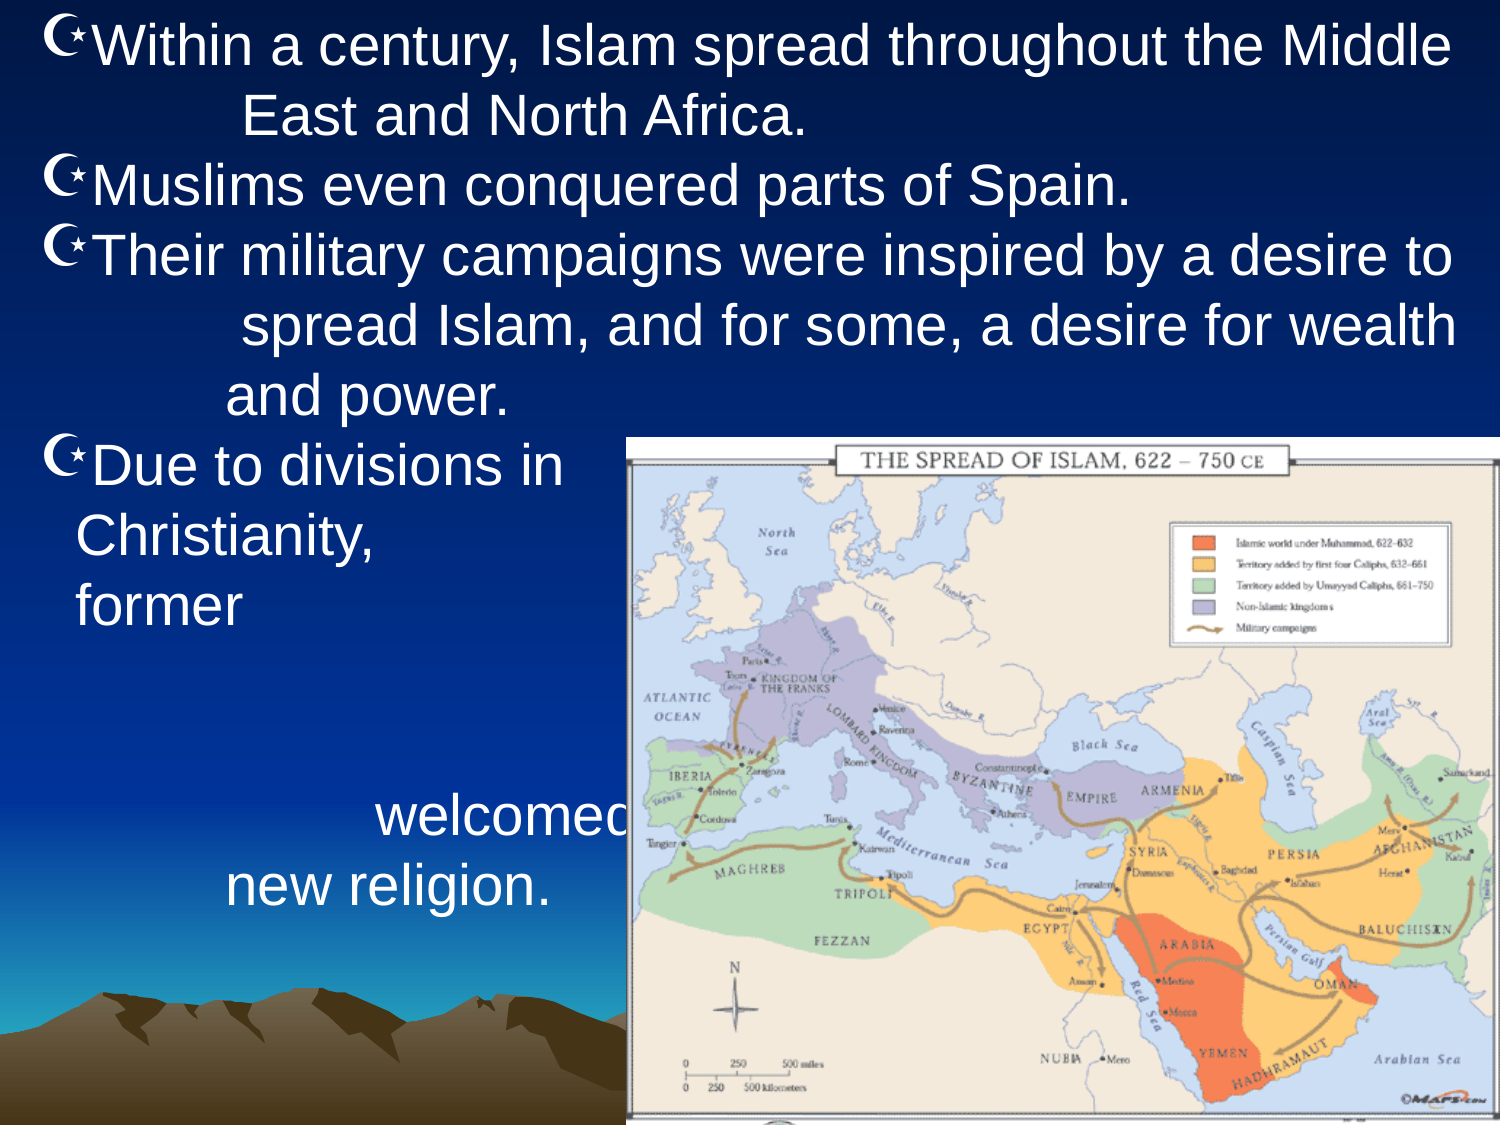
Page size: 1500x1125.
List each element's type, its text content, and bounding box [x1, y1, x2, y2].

picture [625, 437, 1500, 1125]
text_box Within a century, Islam spread throughout the Middle East and North Africa. Muslims even conquered parts of Spain. Their military campaigns were inspired by a desire to spread Islam, and for some, a desire for wealth and power. Due to divisions in Christianity, many former Christians in North Africa actually welcomed the new religion. [24, 0, 1500, 925]
